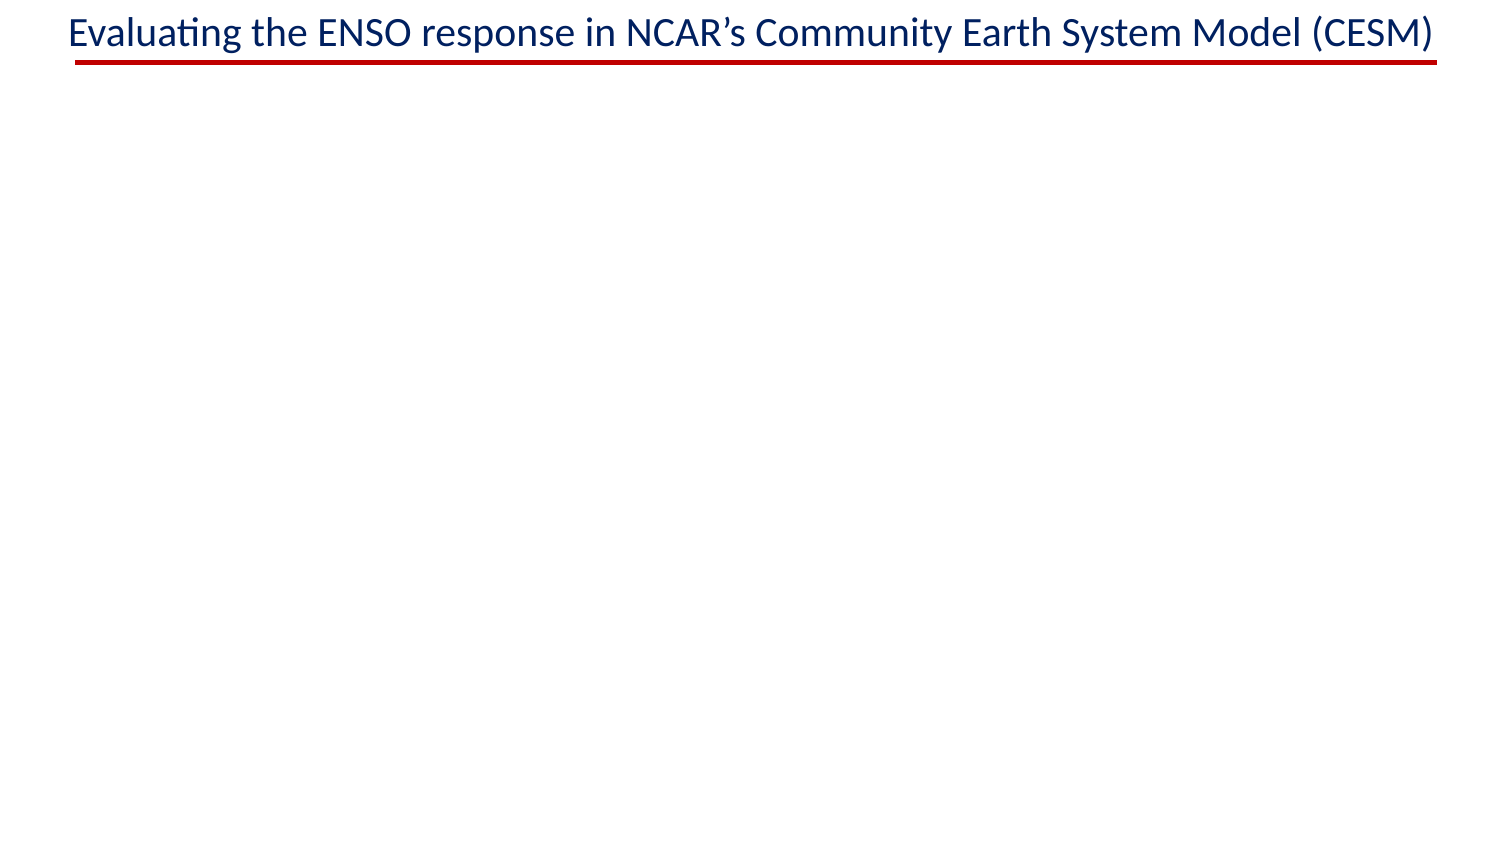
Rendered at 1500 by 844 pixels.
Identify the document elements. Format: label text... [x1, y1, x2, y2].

text_box Evaluating the ENSO response in NCAR’s Community Earth System Model (CESM) [12, 0, 1500, 62]
